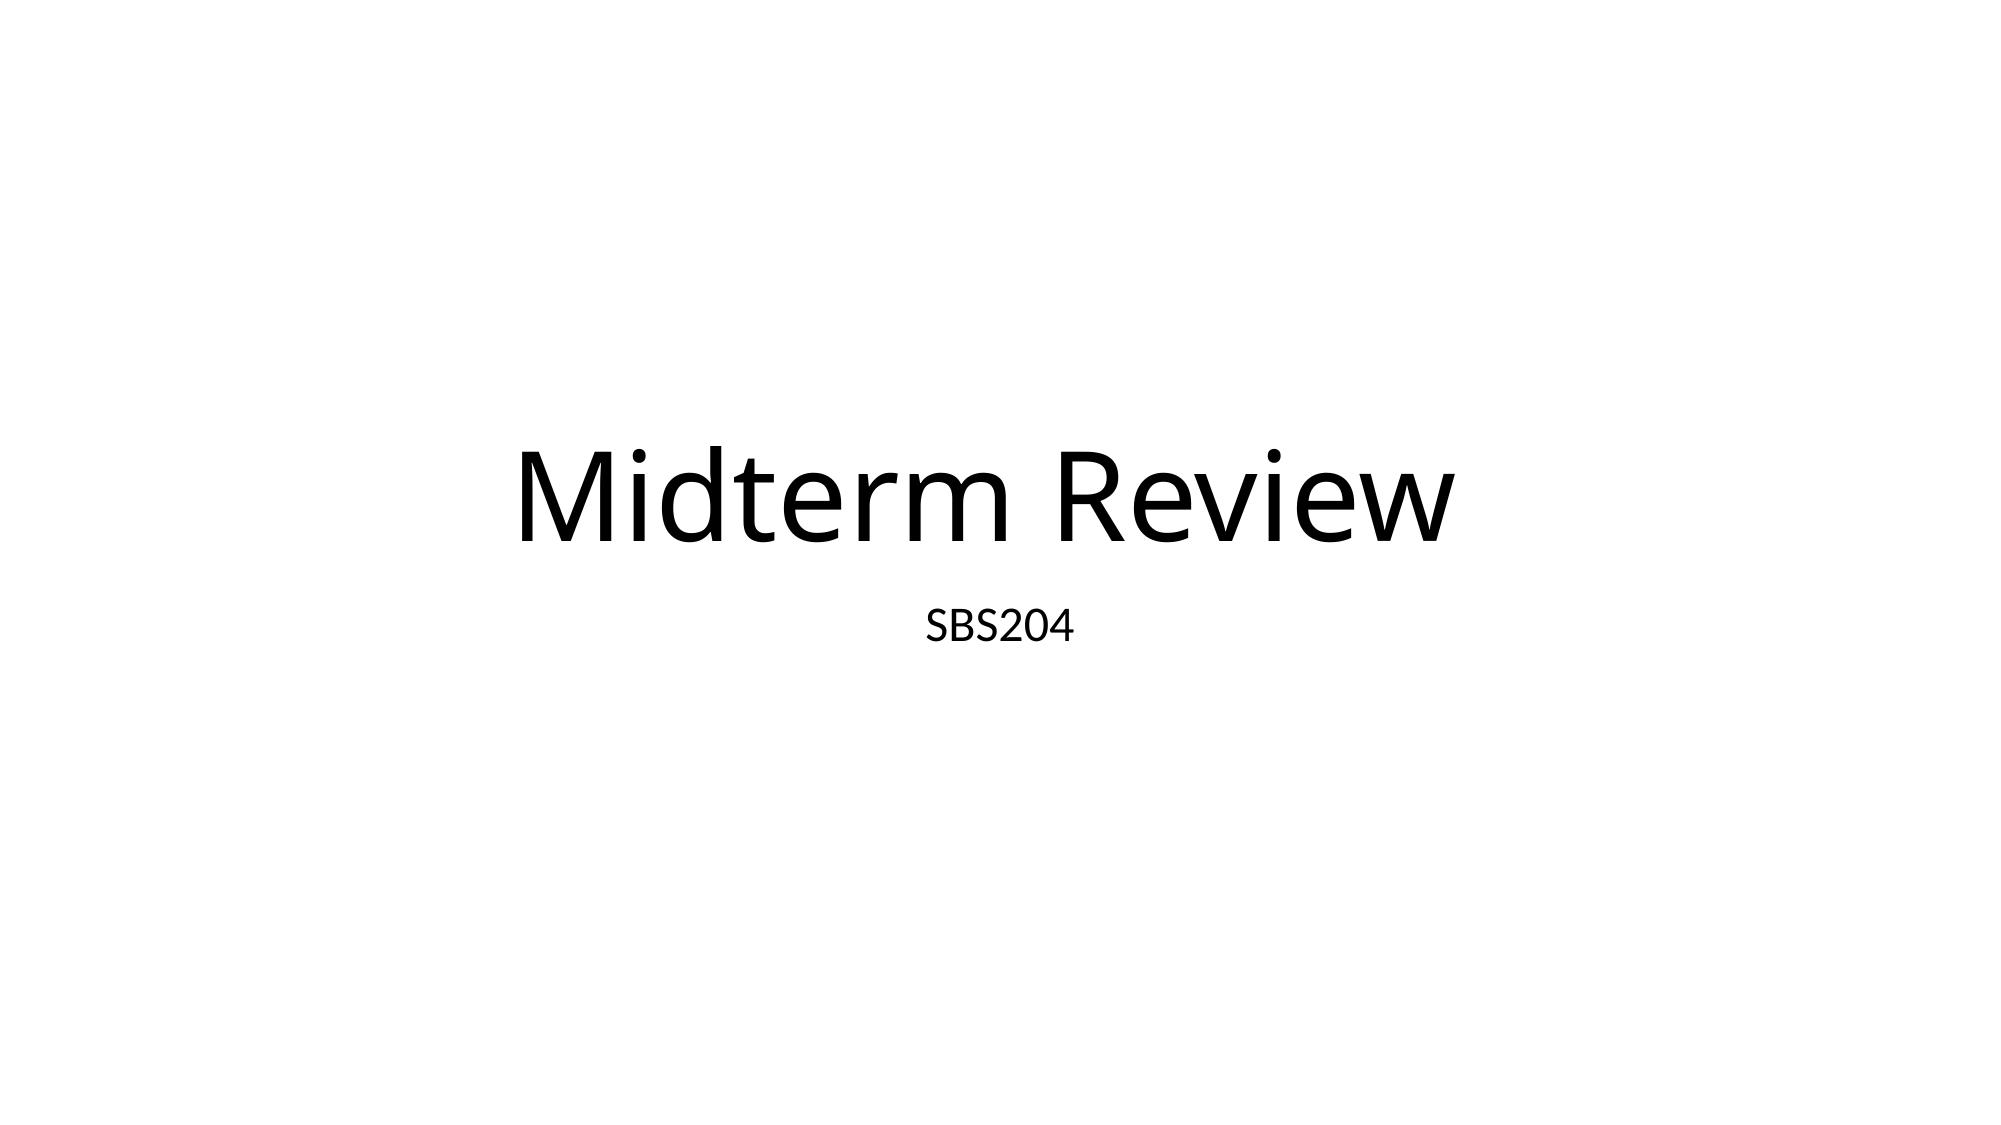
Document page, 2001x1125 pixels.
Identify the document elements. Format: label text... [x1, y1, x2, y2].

subtitle SBS204 [249, 590, 1750, 863]
title Midterm Review [249, 184, 1750, 576]
